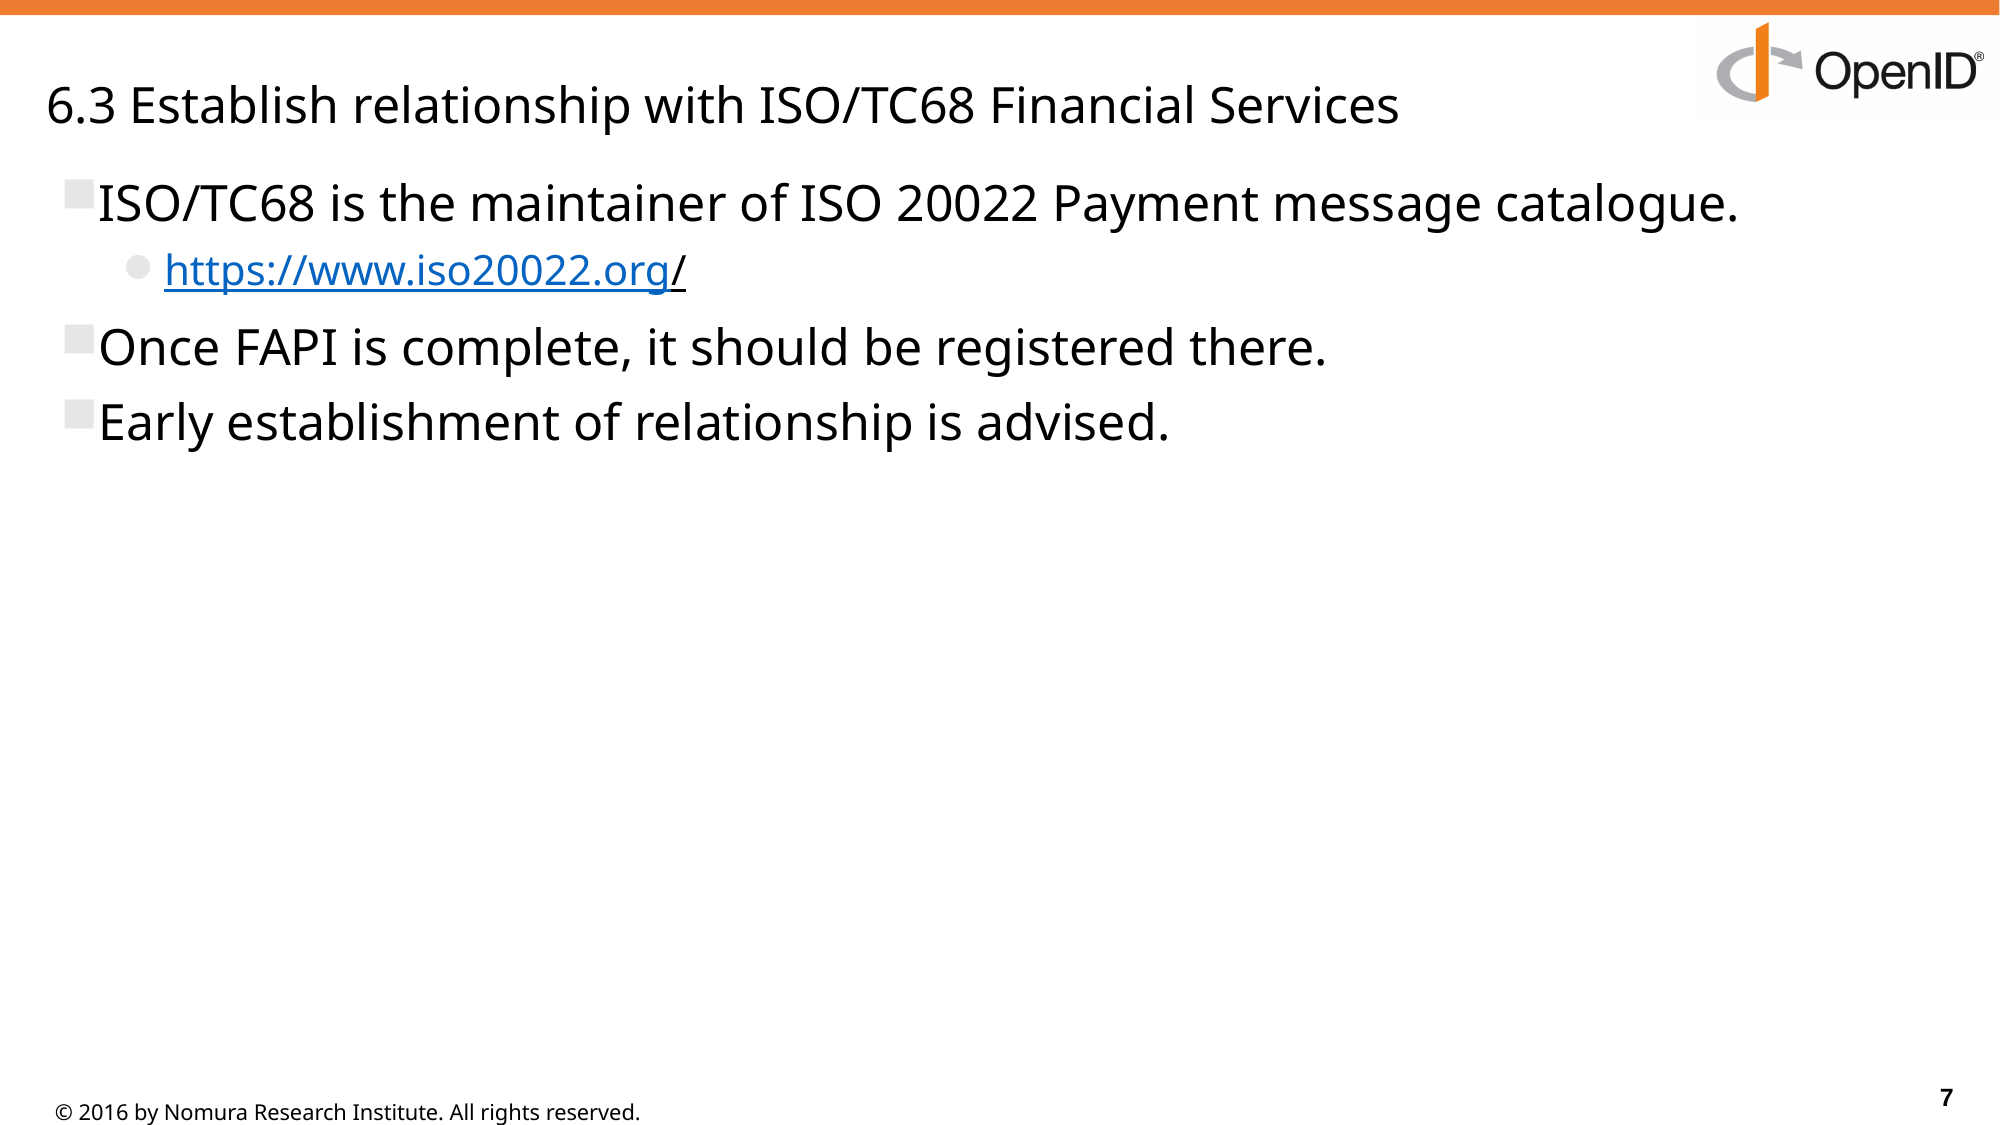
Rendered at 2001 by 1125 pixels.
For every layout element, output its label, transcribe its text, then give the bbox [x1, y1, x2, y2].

list ISO/TC68 is the maintainer of ISO 20022 Payment message catalogue. https://www.iso20022.org/ Once FAPI is complete, it should be registered there. Early establishment of relationship is advised. [45, 163, 1955, 1060]
picture [1696, 16, 2000, 117]
slide_number 7 [1820, 1078, 1954, 1116]
title 6.3 Establish relationship with ISO/TC68 Financial Services [45, 49, 1955, 142]
